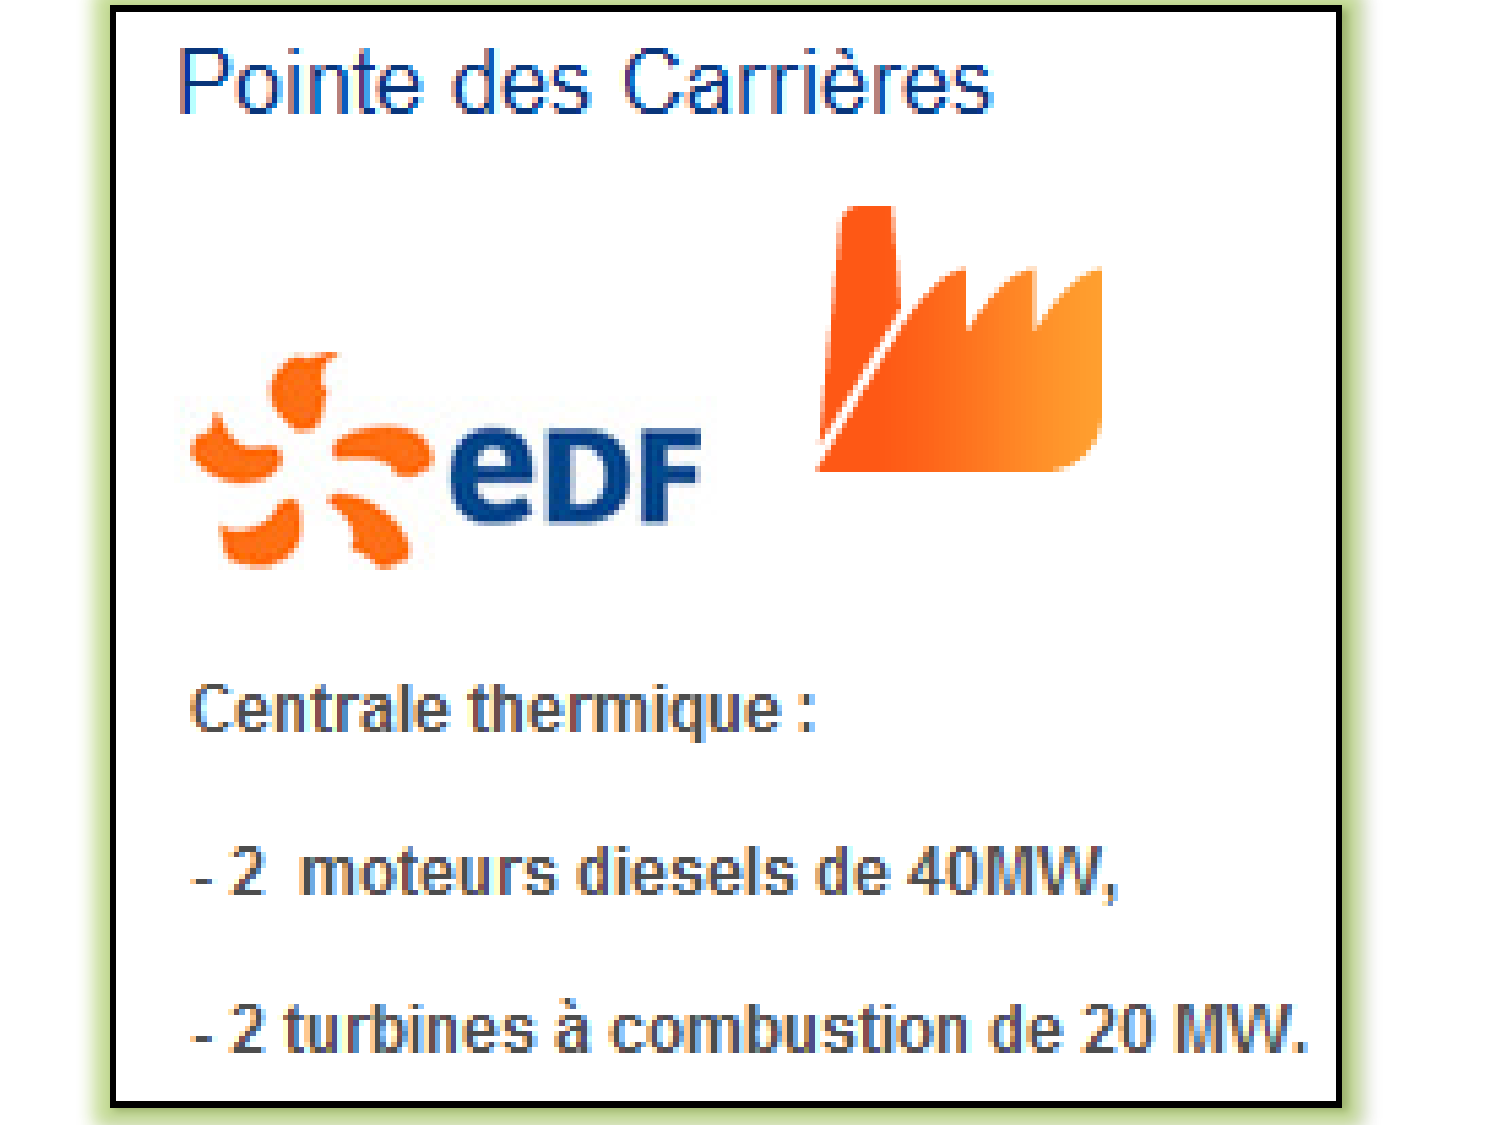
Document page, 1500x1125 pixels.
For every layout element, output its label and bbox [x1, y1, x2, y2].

picture [115, 11, 1337, 1102]
